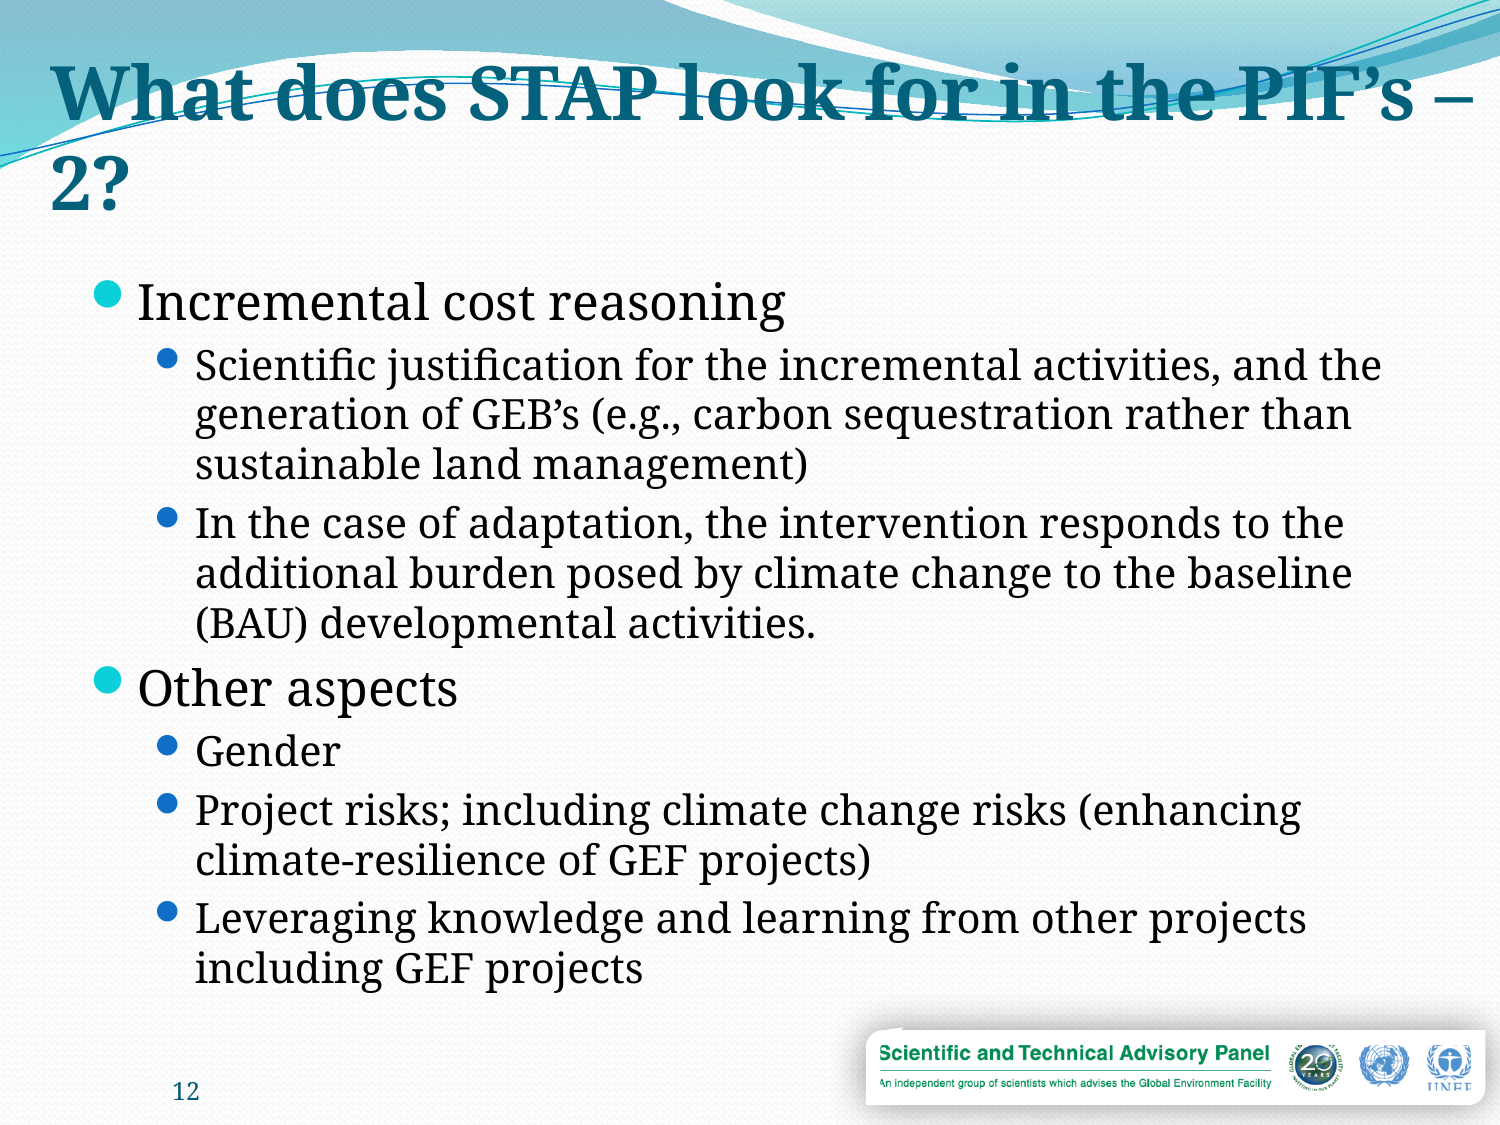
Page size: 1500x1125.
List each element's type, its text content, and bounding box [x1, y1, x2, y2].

picture [872, 1037, 1479, 1099]
list Incremental cost reasoning Scientific justification for the incremental activities, and the generation of GEB’s (e.g., carbon sequestration rather than sustainable land management) In the case of adaptation, the intervention responds to the additional burden posed by climate change to the baseline (BAU) developmental activities. Other aspects Gender Project risks; including climate change risks (enhancing climate-resilience of GEF projects) Leveraging knowledge and learning from other projects including GEF projects [75, 262, 1425, 983]
title What does STAP look for in the PIF’s – 2? [50, 37, 1475, 225]
slide_number 12 [75, 1050, 200, 1110]
